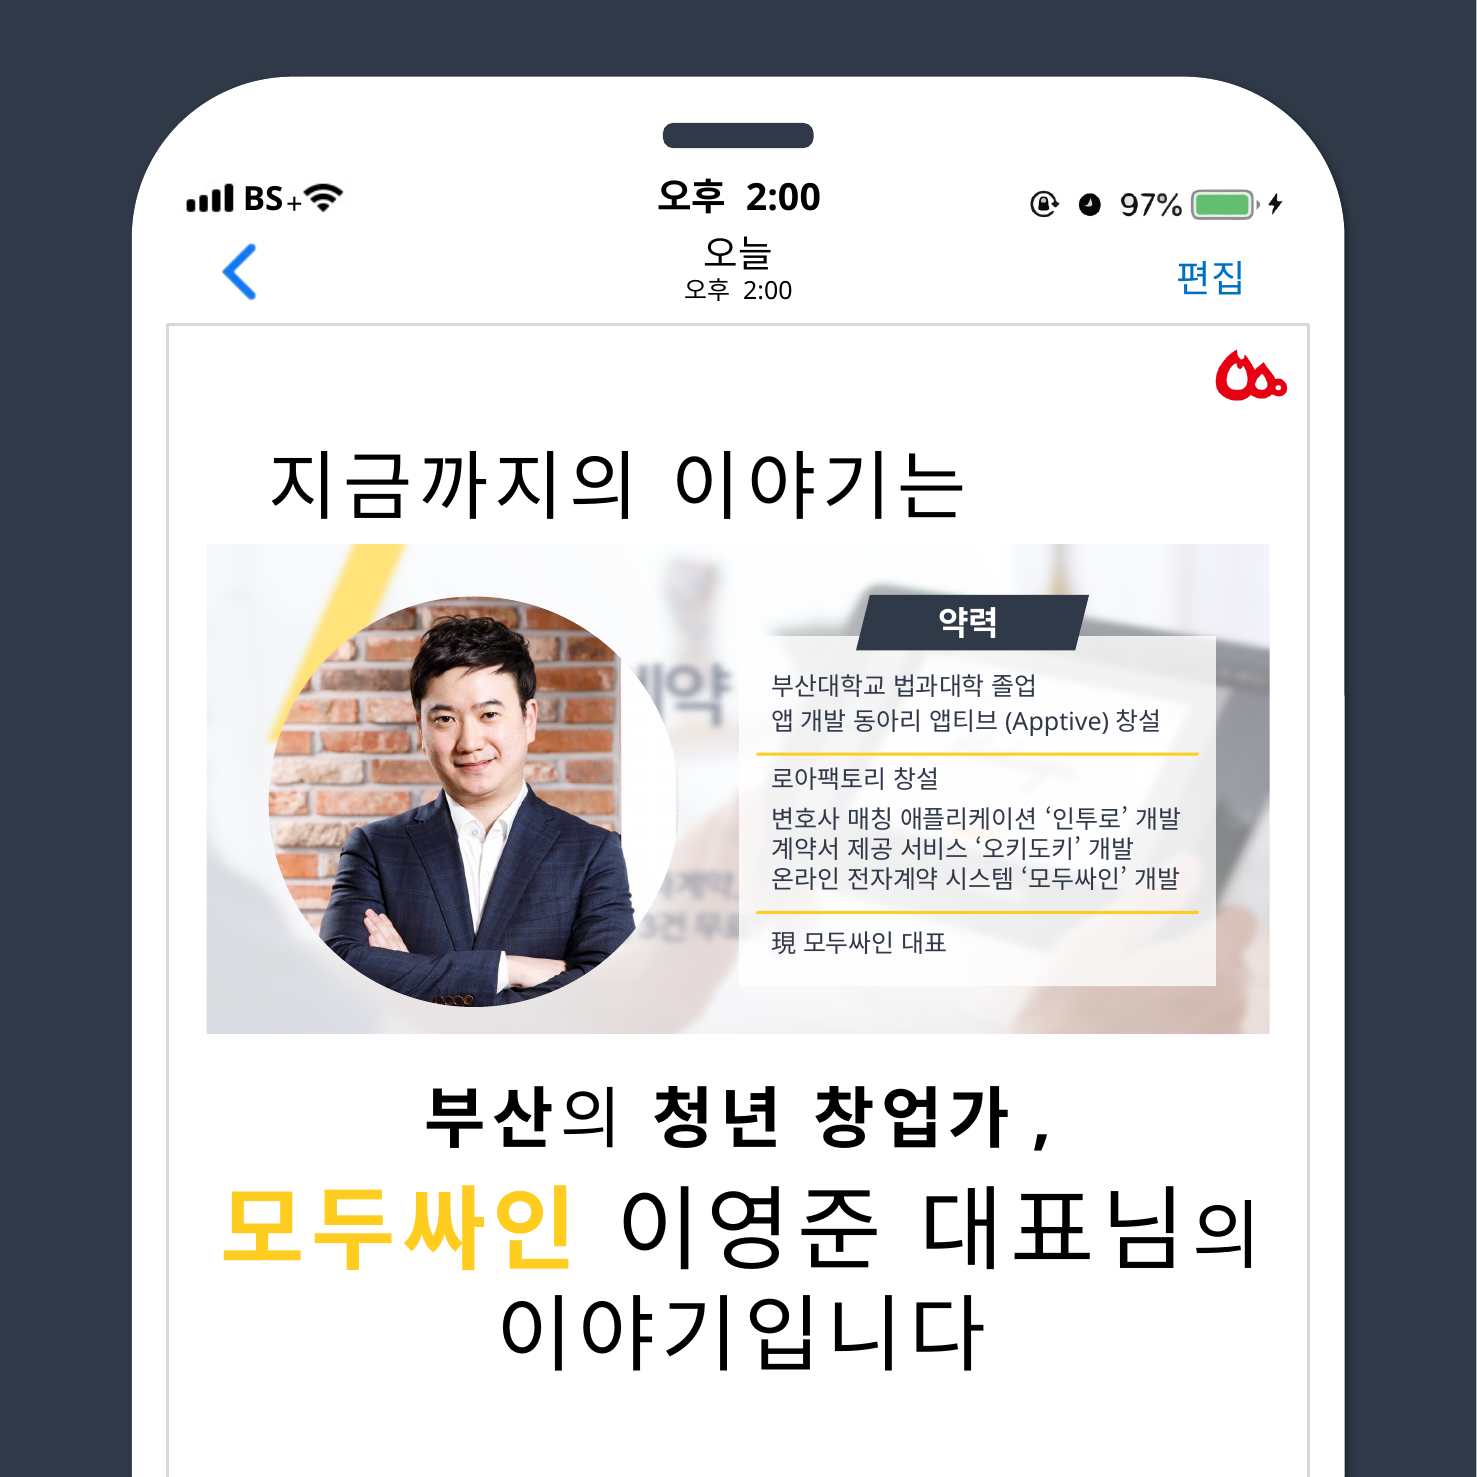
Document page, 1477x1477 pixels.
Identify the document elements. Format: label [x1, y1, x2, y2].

picture [1021, 179, 1288, 226]
text_box [133, 78, 1343, 1477]
picture [199, 241, 277, 314]
picture [1214, 348, 1288, 402]
picture [313, 170, 359, 219]
picture [170, 170, 227, 219]
text_box [738, 594, 1259, 987]
picture [268, 596, 680, 1008]
text_box [227, 169, 313, 229]
